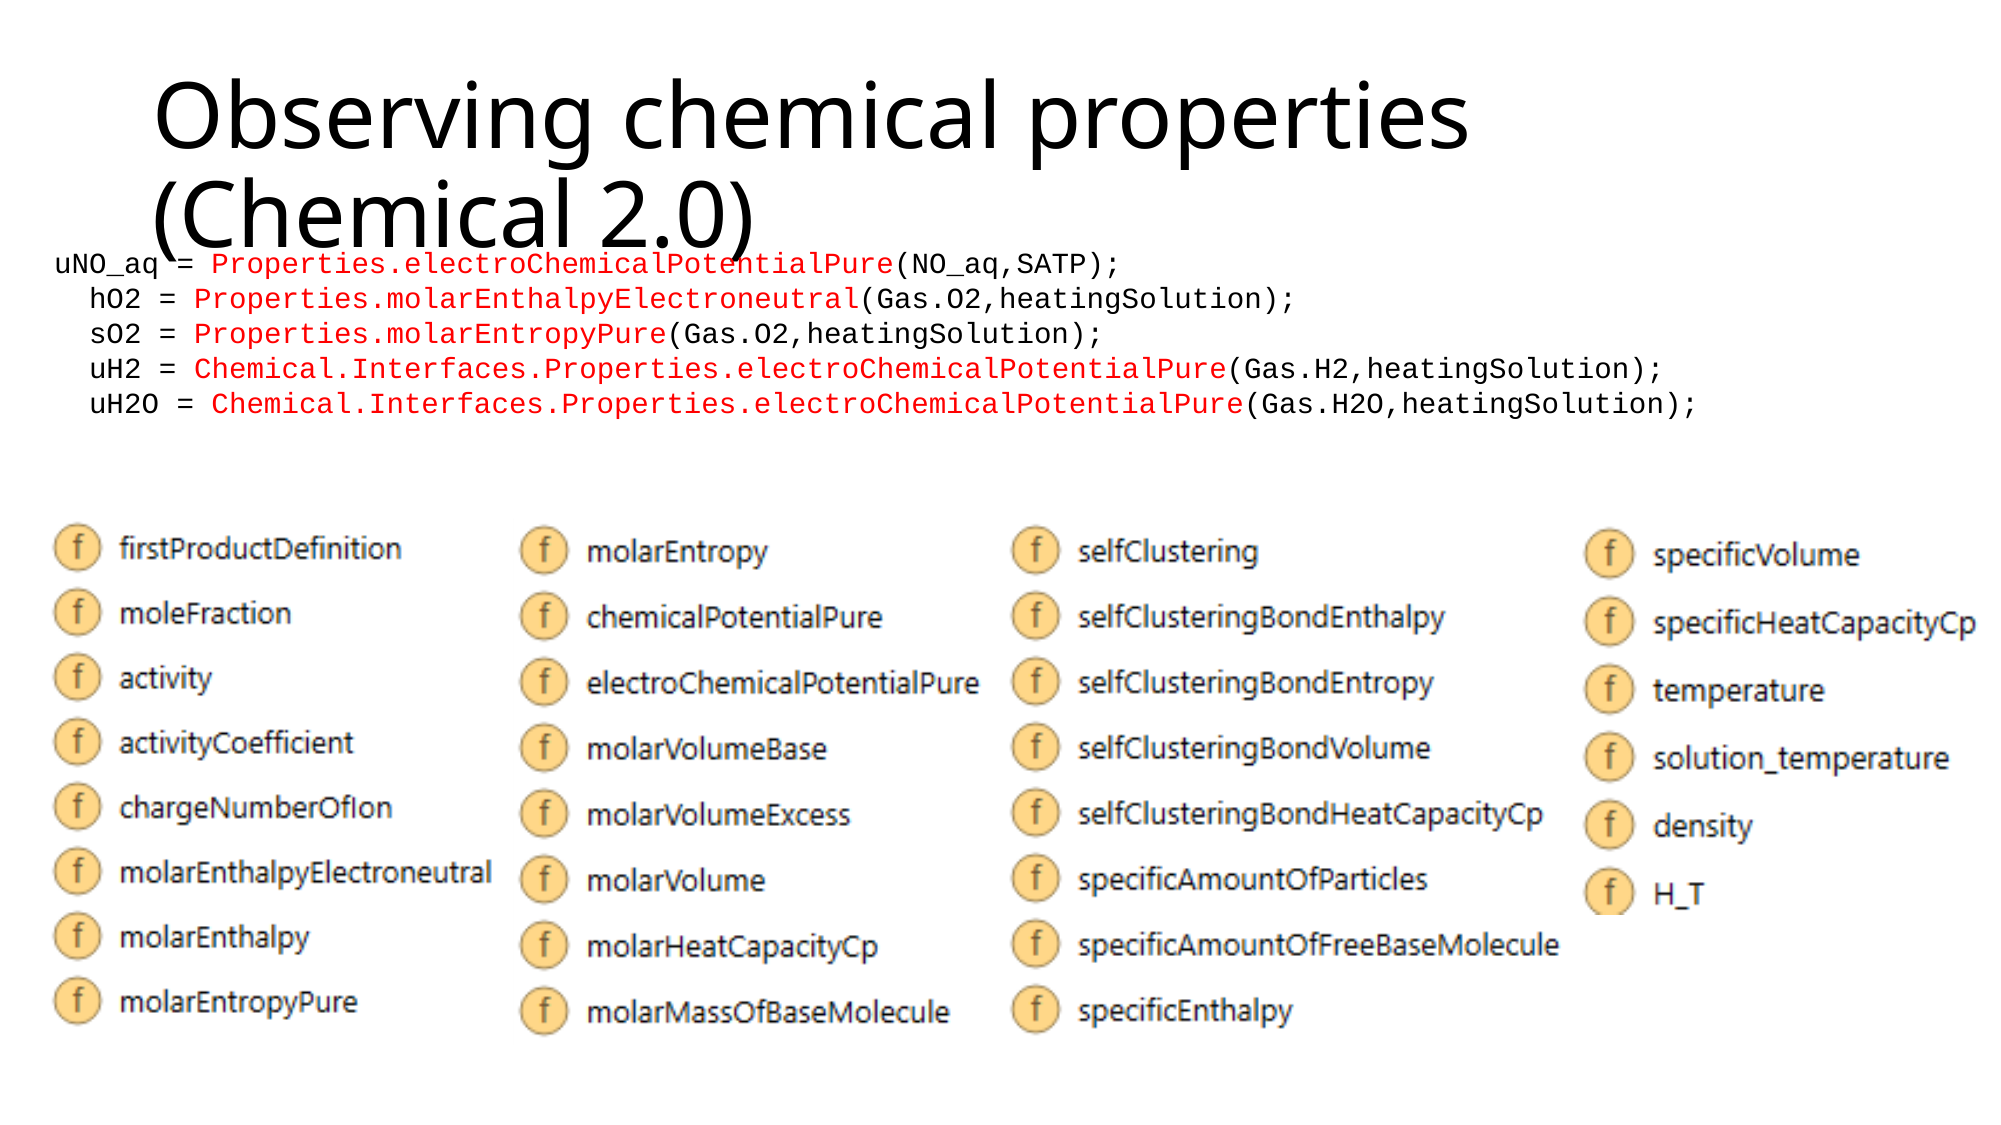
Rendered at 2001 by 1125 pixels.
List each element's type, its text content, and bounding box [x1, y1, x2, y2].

text_box uNO_aq = Properties.electroChemicalPotentialPure(NO_aq,SATP); hO2 = Properties.molarEnthalpyElectroneutral(Gas.O2,heatingSolution); sO2 = Properties.molarEntropyPure(Gas.O2,heatingSolution); uH2 = Chemical.Interfaces.Properties.electroChemicalPotentialPure(Gas.H2,heatingSolution); uH2O = Chemical.Interfaces.Properties.electroChemicalPotentialPure(Gas.H2O,heatingSolution); [39, 237, 1906, 427]
picture [512, 518, 2000, 1045]
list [39, 518, 512, 1036]
title Observing chemical properties (Chemical 2.0) [137, 59, 1863, 237]
